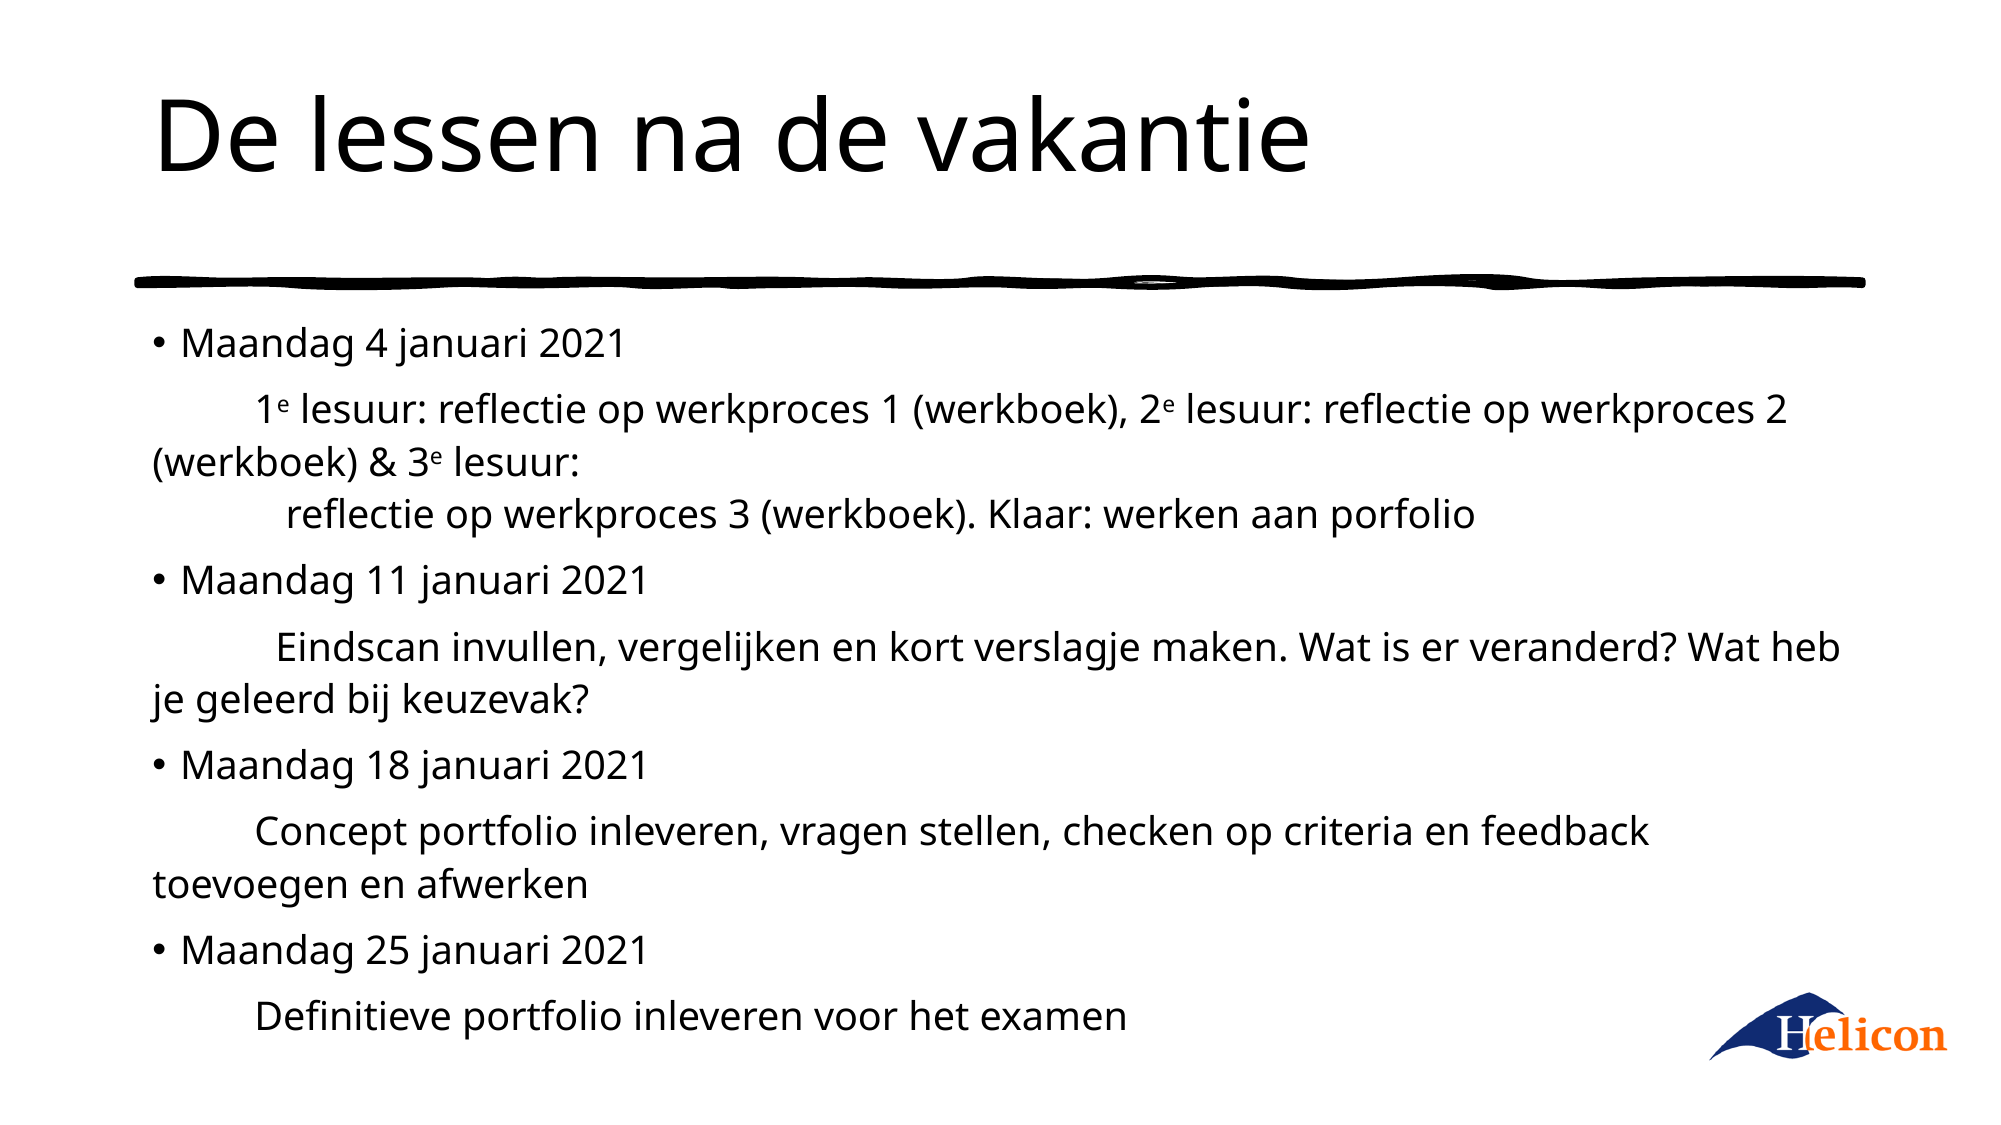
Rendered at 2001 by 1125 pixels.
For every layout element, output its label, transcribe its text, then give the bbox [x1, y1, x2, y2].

title De lessen na de vakantie [137, 23, 1863, 241]
list Maandag 4 januari 2021 1e lesuur: reflectie op werkproces 1 (werkboek), 2e lesuur: reflectie op werkproces 2 (werkboek) & 3e lesuur: reflectie op werkproces 3 (werkboek). Klaar: werken aan porfolio Maandag 11 januari 2021 Eindscan invullen, vergelijken en kort verslagje maken. Wat is er veranderd? Wat heb je geleerd bij keuzevak? Maandag 18 januari 2021 Concept portfolio inleveren, vragen stellen, checken op criteria en feedback toevoegen en afwerken Maandag 25 januari 2021 Definitieve portfolio inleveren voor het examen [137, 305, 1863, 1053]
picture [1671, 952, 2000, 1125]
